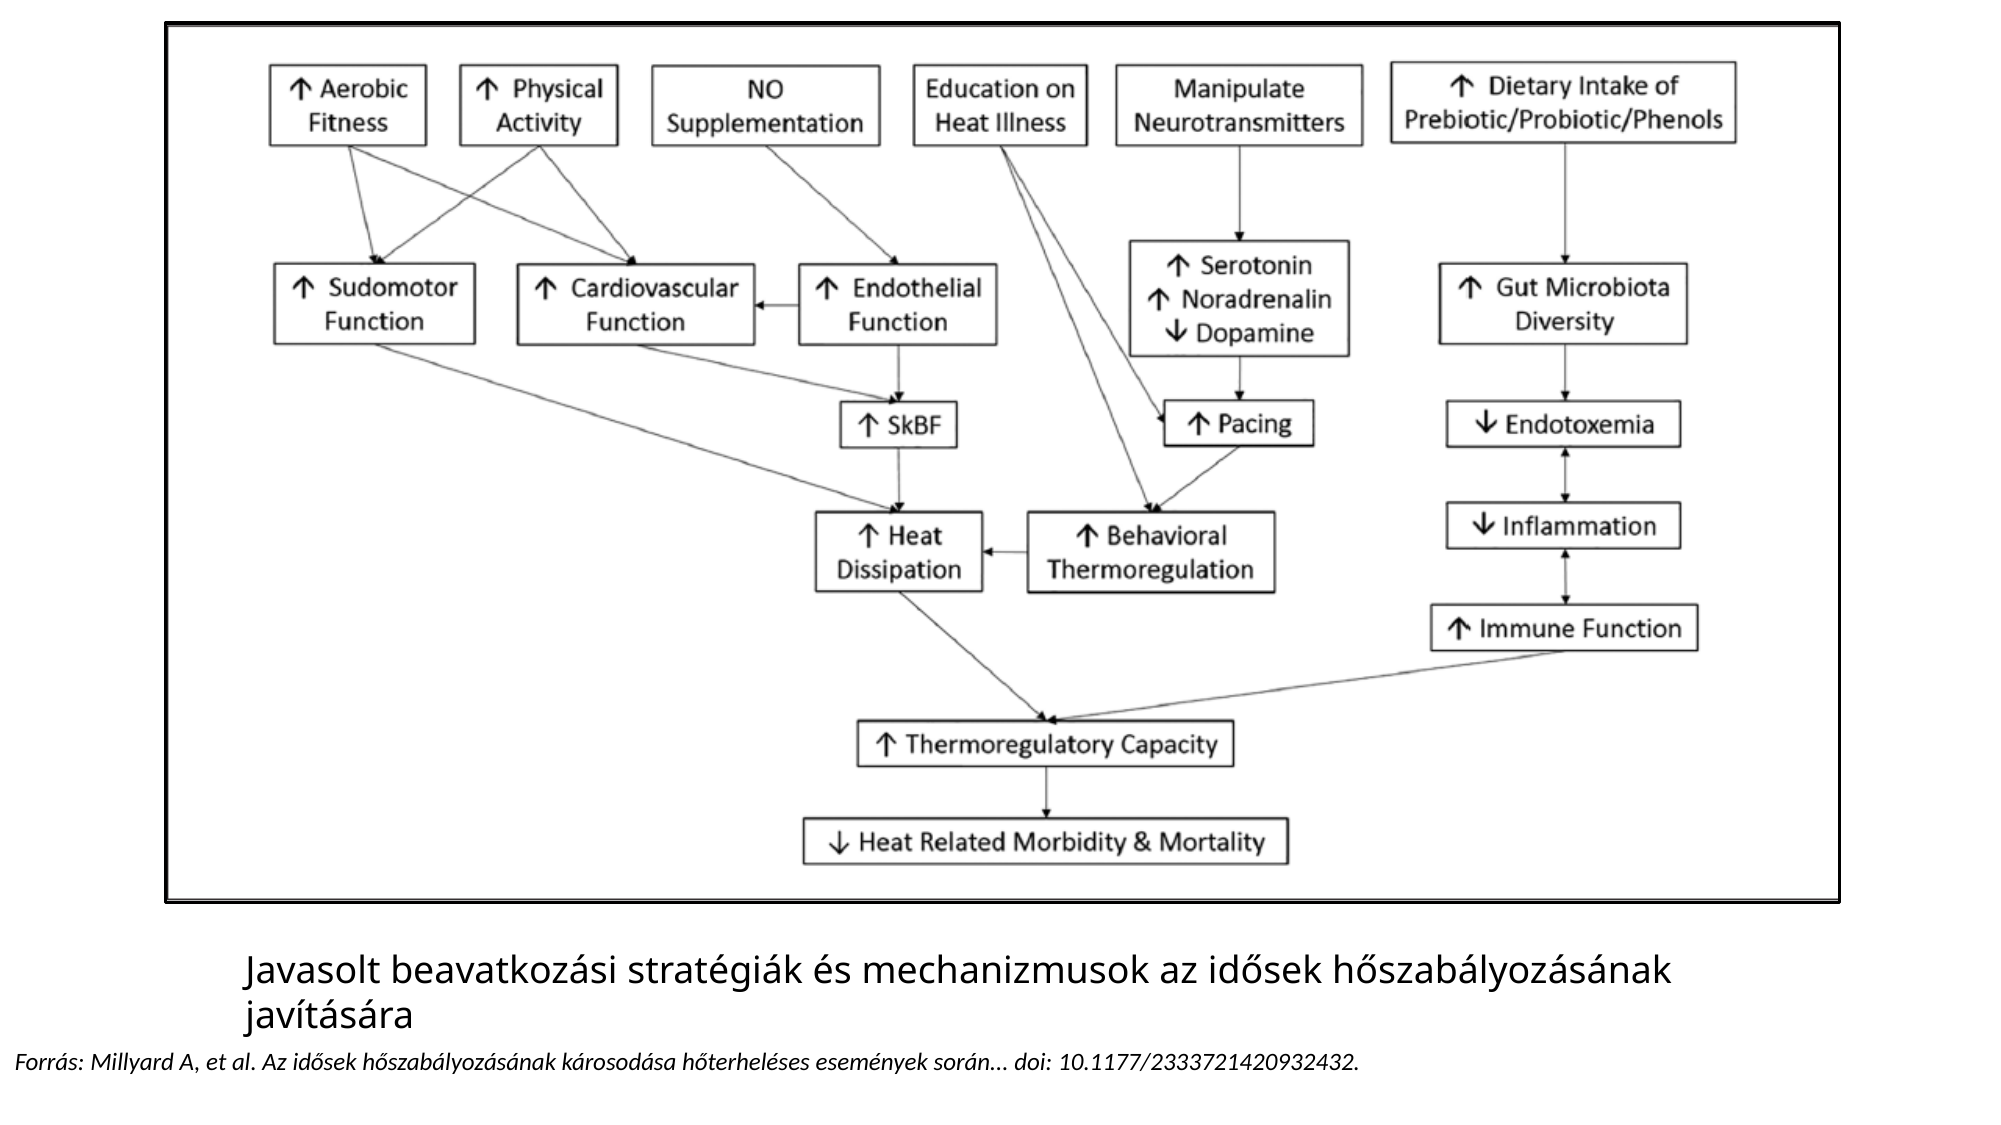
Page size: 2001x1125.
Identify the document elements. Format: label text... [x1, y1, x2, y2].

picture [166, 24, 1838, 902]
text_box Javasolt beavatkozási stratégiák és mechanizmusok az idősek hőszabályozásának javítására [230, 939, 1838, 1044]
text_box Forrás: Millyard A, et al. Az idősek hőszabályozásának károsodása hőterheléses események során... doi: 10.1177/2333721420932432. [0, 1037, 1785, 1083]
